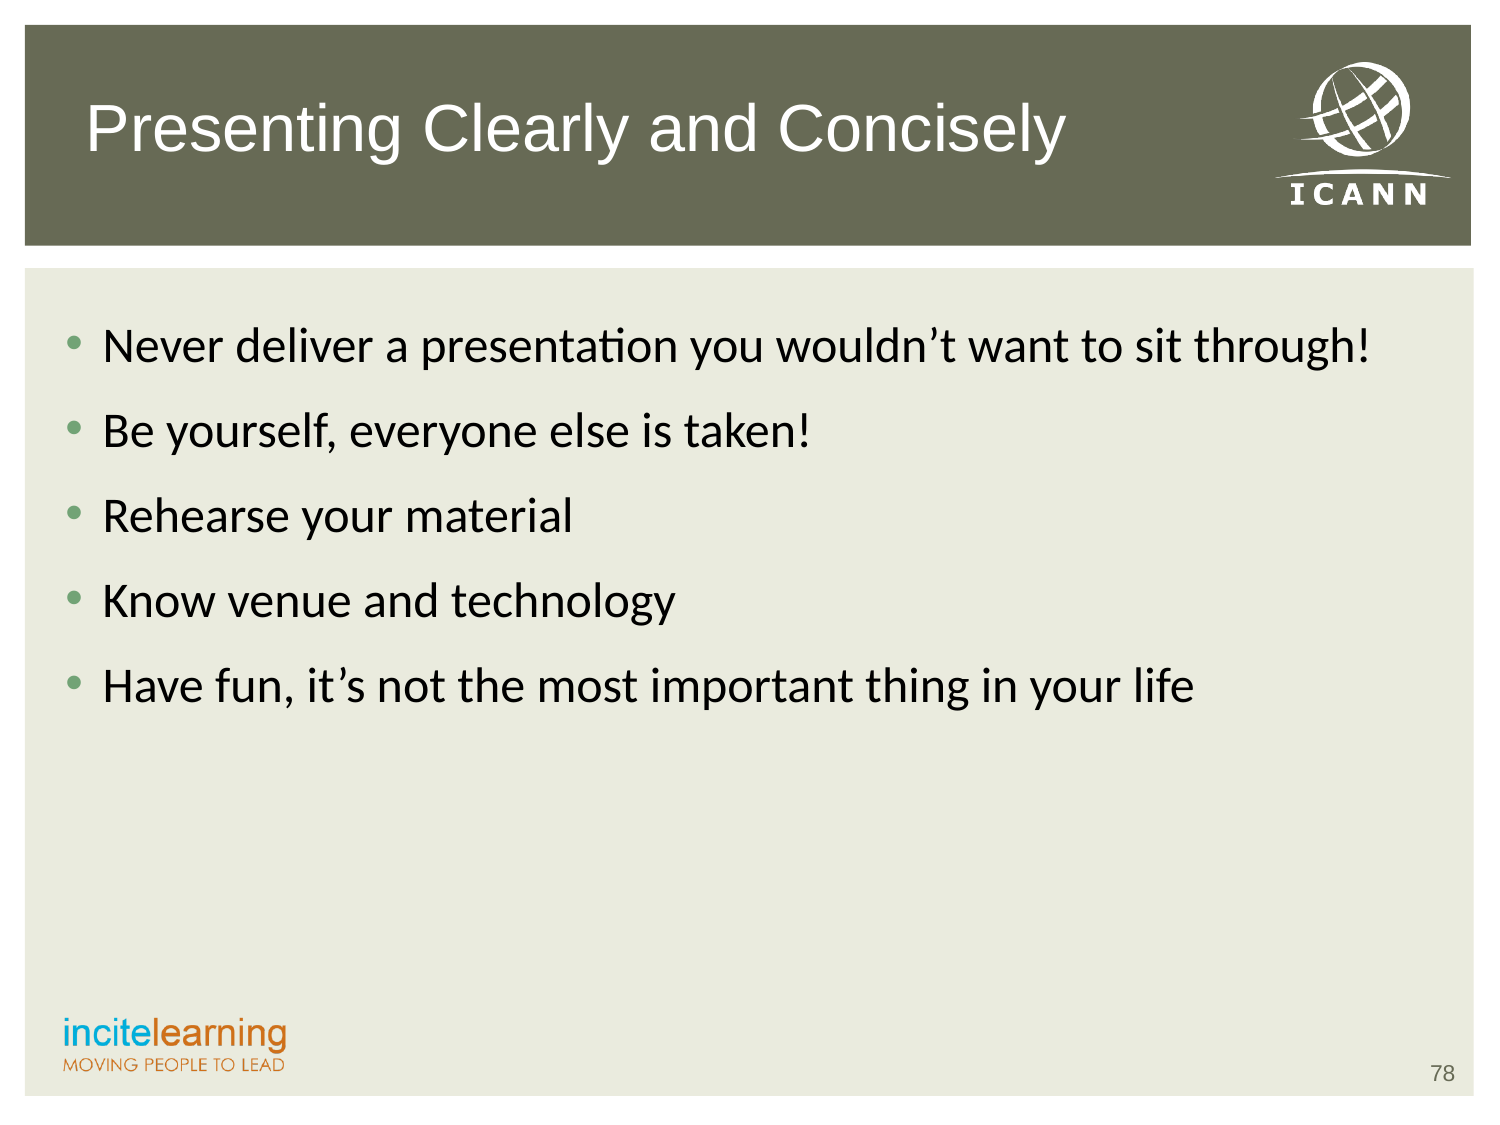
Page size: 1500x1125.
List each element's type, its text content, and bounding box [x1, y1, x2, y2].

title Presenting Clearly and Concisely [70, 75, 1421, 175]
picture [62, 1012, 288, 1076]
slide_number 78 [1373, 1048, 1472, 1097]
picture [1273, 62, 1453, 205]
list Never deliver a presentation you wouldn’t want to sit through! Be yourself, everyone else is taken! Rehearse your material Know venue and technology Have fun, it’s not the most important thing in your life [65, 312, 1428, 1033]
